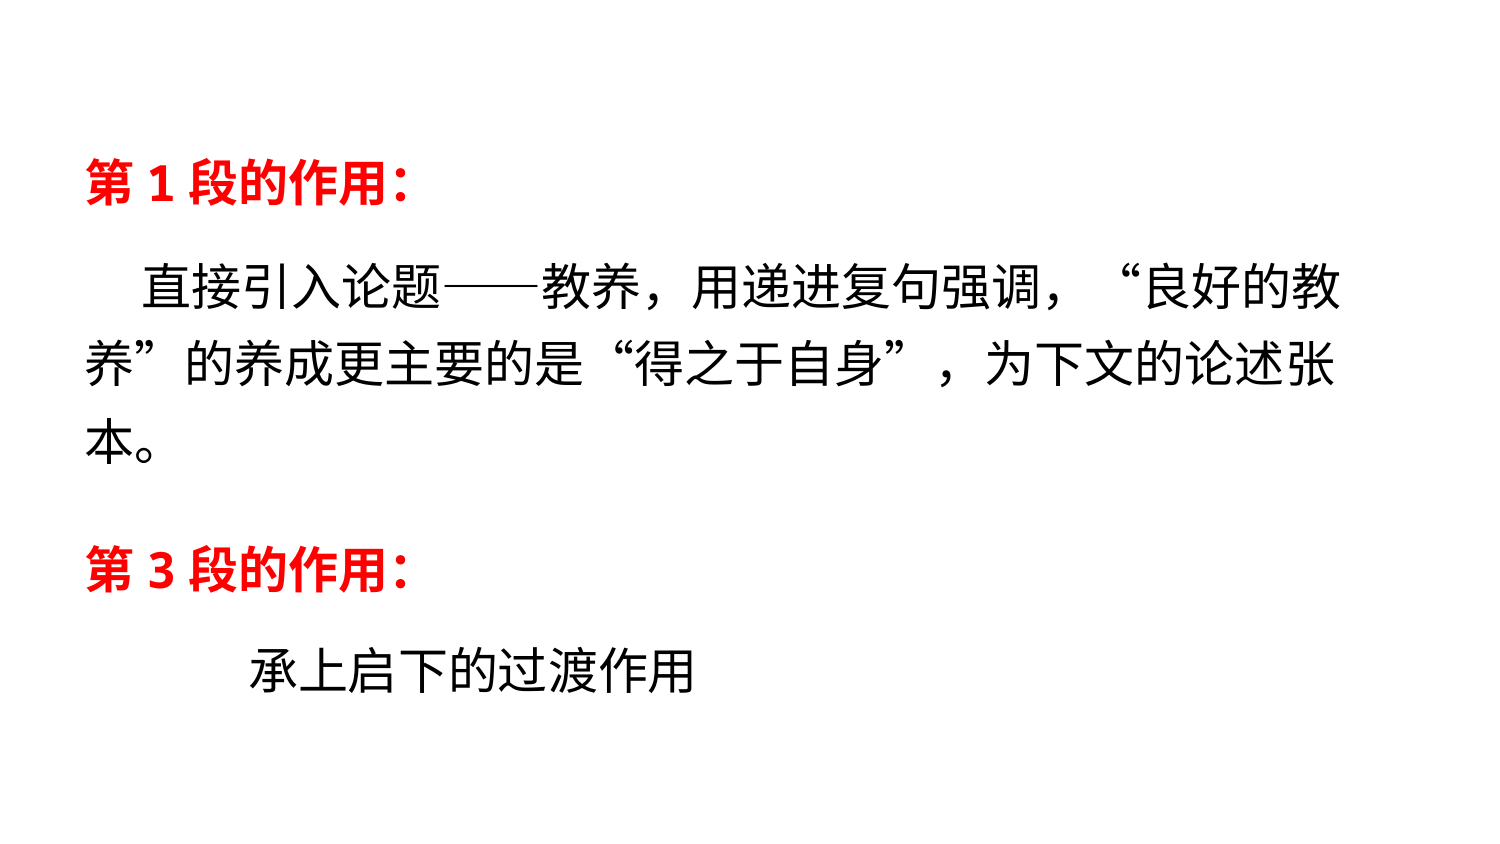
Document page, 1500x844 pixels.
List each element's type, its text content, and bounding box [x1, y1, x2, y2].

text_box 第1段的作用： [69, 143, 614, 219]
text_box 直接引入论题——教养，用递进复句强调，“良好的教养”的养成更主要的是“得之于自身”，为下文的论述张本。 [69, 229, 1401, 479]
text_box 承上启下的过渡作用 [233, 632, 912, 707]
text_box 第3段的作用： [69, 531, 614, 607]
